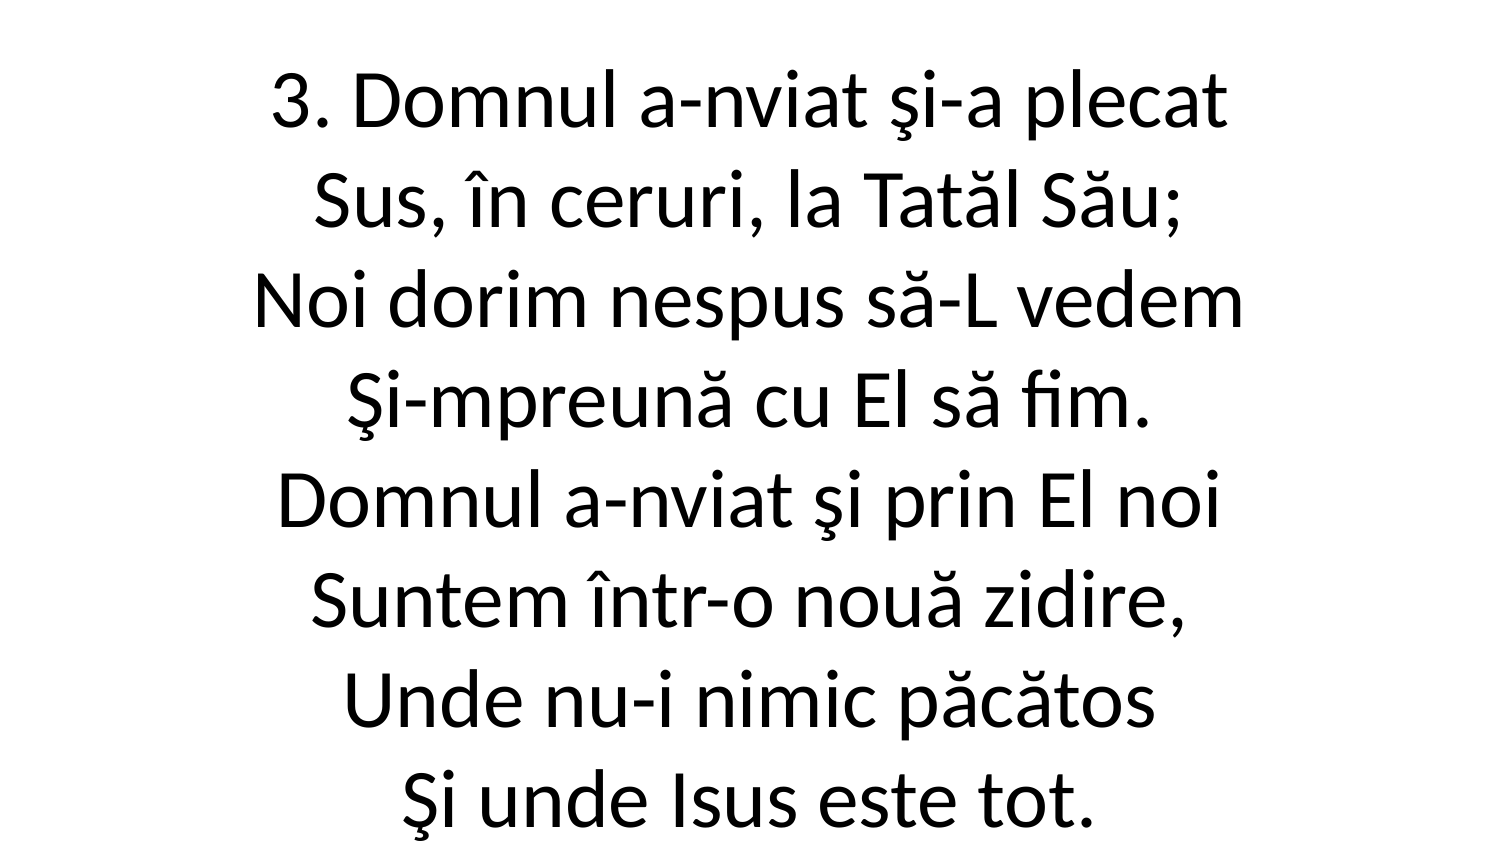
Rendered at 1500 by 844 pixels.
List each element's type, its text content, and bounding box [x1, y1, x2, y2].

text_box 3. Domnul a-nviat şi-a plecat Sus, în ceruri, la Tatăl Său; Noi dorim nespus să-L vedem Şi-mpreună cu El să fim. Domnul a-nviat şi prin El noi Suntem într-o nouă zidire, Unde nu-i nimic păcătos Şi unde Isus este tot. [237, 0, 1263, 844]
